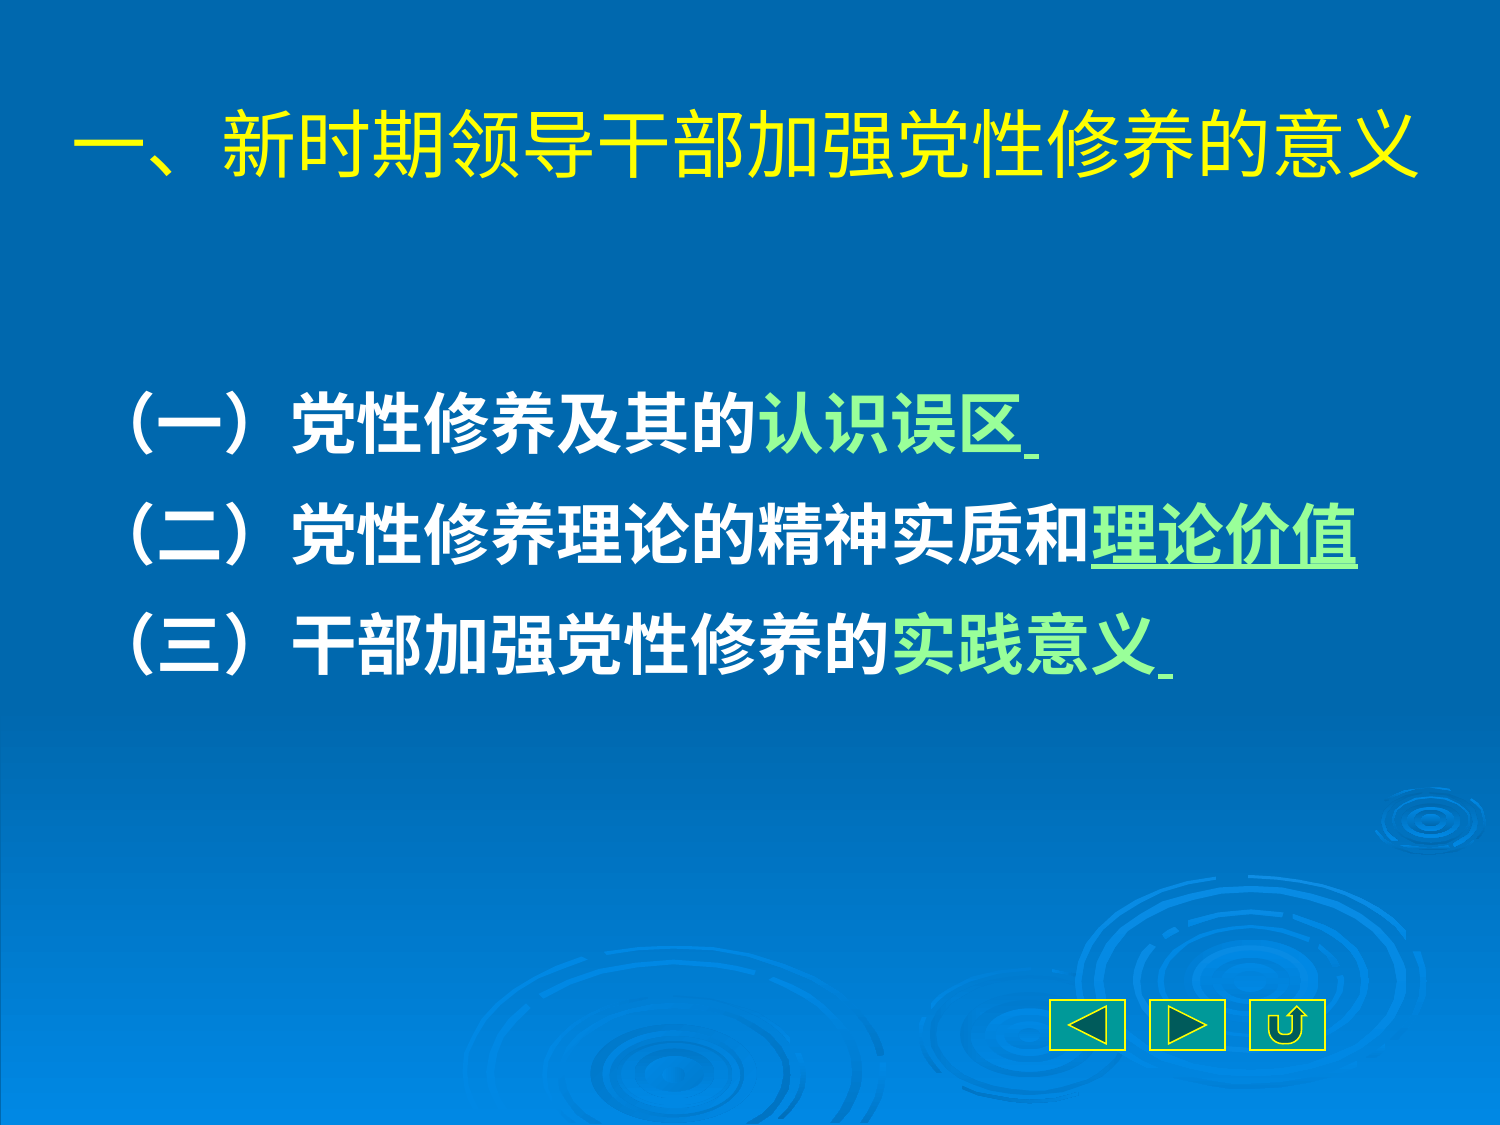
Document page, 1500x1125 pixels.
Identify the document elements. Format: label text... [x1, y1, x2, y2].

text_box [1149, 999, 1225, 1051]
title 一、新时期领导干部加强党性修养的意义 [49, 45, 1463, 233]
text_box [1049, 999, 1125, 1051]
list （一）党性修养及其的认识误区 （二）党性修养理论的精神实质和理论价值 （三）干部加强党性修养的实践意义 [74, 374, 1426, 763]
text_box [1249, 999, 1325, 1051]
